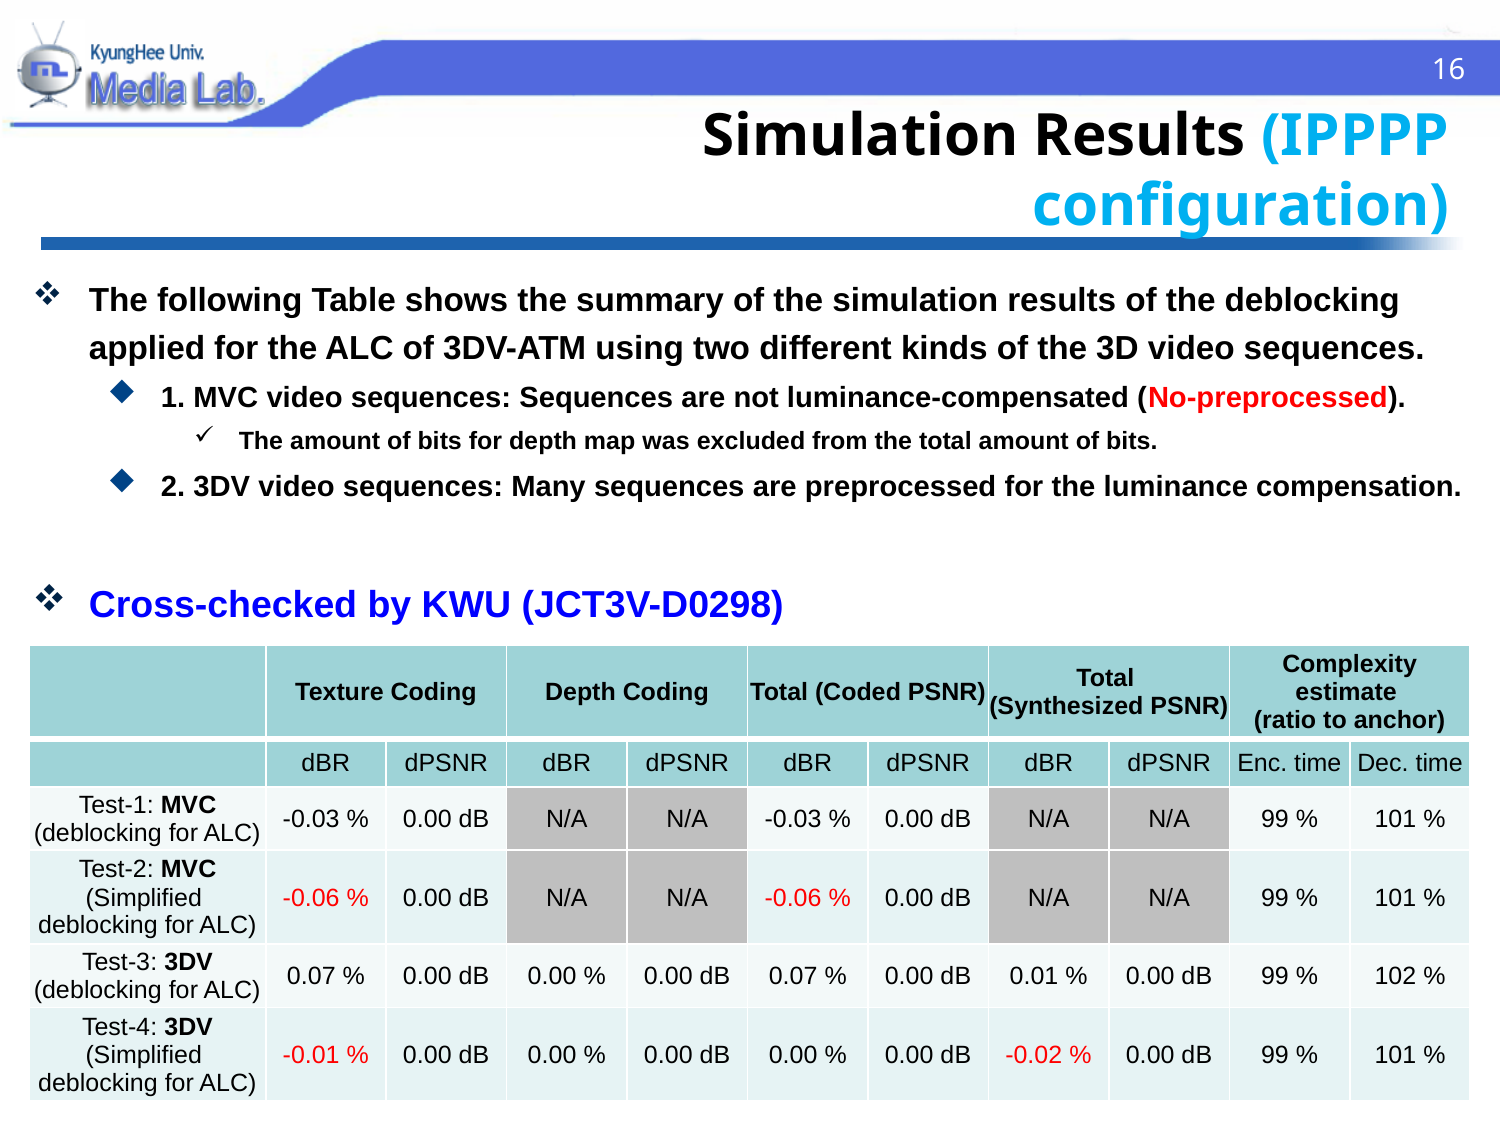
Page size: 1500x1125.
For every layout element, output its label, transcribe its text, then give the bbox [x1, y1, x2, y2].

table_cell 0.00 dB [628, 1008, 747, 1100]
title Simulation Results (IPPPP configuration) [312, 101, 1465, 233]
table_cell dBR [267, 742, 385, 786]
table_header Texture Coding [267, 646, 506, 736]
table_cell dPSNR [1110, 742, 1229, 786]
table_cell 0.00 dB [869, 851, 988, 943]
table_cell N/A [507, 788, 626, 849]
table_cell 0.00 dB [387, 1008, 506, 1100]
table_cell -0.06 % [267, 851, 385, 943]
table_header [30, 646, 265, 736]
table_header Complexity estimate (ratio to anchor) [1230, 646, 1469, 736]
table_cell 99 % [1230, 851, 1349, 943]
table_cell 0.00 dB [1110, 1008, 1229, 1100]
table_cell [30, 742, 265, 786]
picture [0, 0, 1500, 138]
table_cell dPSNR [387, 742, 506, 786]
table_cell N/A [989, 851, 1108, 943]
table_cell dBR [748, 742, 867, 786]
table_cell 0.07 % [748, 945, 867, 1007]
list The following Table shows the summary of the simulation results of the deblocking applied for the ALC of 3DV-ATM using two different kinds of the 3D video sequences. 1. MVC video sequences: Sequences are not luminance-compensated (No-preprocessed). The amount of bits for depth map was excluded from the total amount of bits. 2. 3DV video sequences: Many sequences are preprocessed for the luminance compensation. Cross-checked by KWU (JCT3V-D0298) [17, 262, 1483, 1107]
table_cell 102 % [1351, 945, 1469, 1007]
table_cell 0.00 % [748, 1008, 867, 1100]
table_cell 0.00 % [507, 945, 626, 1007]
table_cell 0.00 dB [387, 788, 506, 849]
table_cell 0.00 % [507, 1008, 626, 1100]
table_cell dBR [507, 742, 626, 786]
table_cell N/A [628, 851, 747, 943]
table_cell 0.00 dB [869, 945, 988, 1007]
table_cell 101 % [1351, 788, 1469, 849]
table_cell Test-1: MVC (deblocking for ALC) [30, 788, 265, 849]
table_cell 0.01 % [989, 945, 1108, 1007]
table_cell -0.02 % [989, 1008, 1108, 1100]
table_cell Test-2: MVC (Simplified deblocking for ALC) [30, 851, 265, 943]
table_header Total (Synthesized PSNR) [989, 646, 1229, 736]
table_cell Dec. time [1351, 742, 1469, 786]
table_cell Test-3: 3DV (deblocking for ALC) [30, 945, 265, 1007]
table_cell N/A [628, 788, 747, 849]
table_cell N/A [989, 788, 1108, 849]
table_cell 99 % [1230, 788, 1349, 849]
table_cell Test-4: 3DV (Simplified deblocking for ALC) [30, 1008, 265, 1100]
picture [41, 237, 1500, 250]
table_cell dBR [989, 742, 1108, 786]
table_cell -0.06 % [748, 851, 867, 943]
table_cell -0.01 % [267, 1008, 385, 1100]
table_cell 0.00 dB [869, 1008, 988, 1100]
table_cell N/A [507, 851, 626, 943]
table_cell 0.00 dB [1110, 945, 1229, 1007]
table_cell 99 % [1230, 945, 1349, 1007]
slide_number 16 [1403, 42, 1481, 93]
table_cell 0.00 dB [387, 851, 506, 943]
table_header Total (Coded PSNR) [748, 646, 988, 736]
table_cell dPSNR [628, 742, 747, 786]
table_cell 0.00 dB [387, 945, 506, 1007]
table_cell dPSNR [869, 742, 988, 786]
table_cell N/A [1110, 851, 1229, 943]
table_cell 0.07 % [267, 945, 385, 1007]
table_header Depth Coding [507, 646, 747, 736]
table_cell 0.00 dB [869, 788, 988, 849]
table_cell 101 % [1351, 1008, 1469, 1100]
table_cell 0.00 dB [628, 945, 747, 1007]
table_cell -0.03 % [748, 788, 867, 849]
table_cell -0.03 % [267, 788, 385, 849]
table_cell 101 % [1351, 851, 1469, 943]
table_cell 99 % [1230, 1008, 1349, 1100]
table_cell N/A [1110, 788, 1229, 849]
table_cell Enc. time [1230, 742, 1349, 786]
